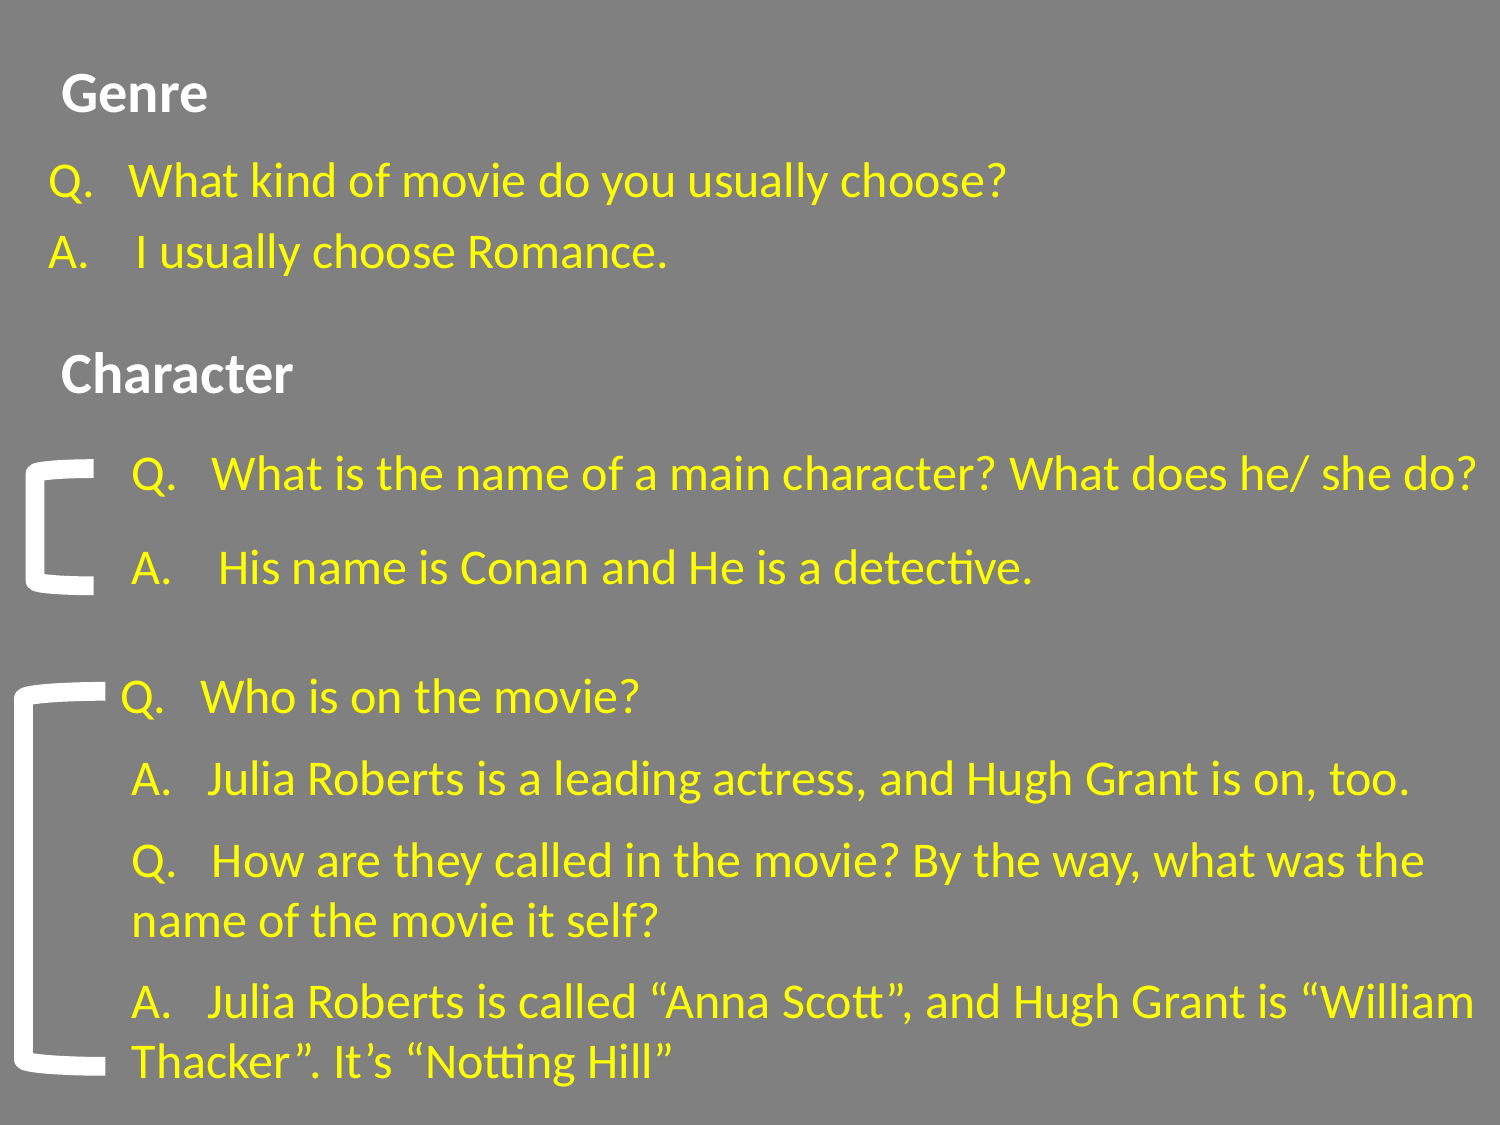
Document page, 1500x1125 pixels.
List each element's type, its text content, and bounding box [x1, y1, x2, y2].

text_box Q. What kind of movie do you usually choose? [0, 140, 1067, 216]
text_box [22, 690, 106, 1068]
text_box Q. What is the name of a main character? What does he/ she do? [117, 433, 1500, 509]
text_box A. I usually choose Romance. [0, 210, 786, 286]
text_box A. His name is Conan and He is a detective. [117, 527, 1500, 603]
text_box Genre [46, 46, 1032, 132]
text_box Q. How are they called in the movie? By the way, what was the name of the movie it self? [117, 820, 1500, 955]
text_box A. Julia Roberts is called “Anna Scott”, and Hugh Grant is “William Thacker”. It’s “Notting Hill” [117, 960, 1500, 1096]
text_box A. Julia Roberts is a leading actress, and Hugh Grant is on, too. [117, 738, 1500, 813]
text_box Q. Who is on the movie? [105, 656, 1231, 731]
text_box Character [46, 328, 762, 413]
text_box [34, 467, 94, 587]
